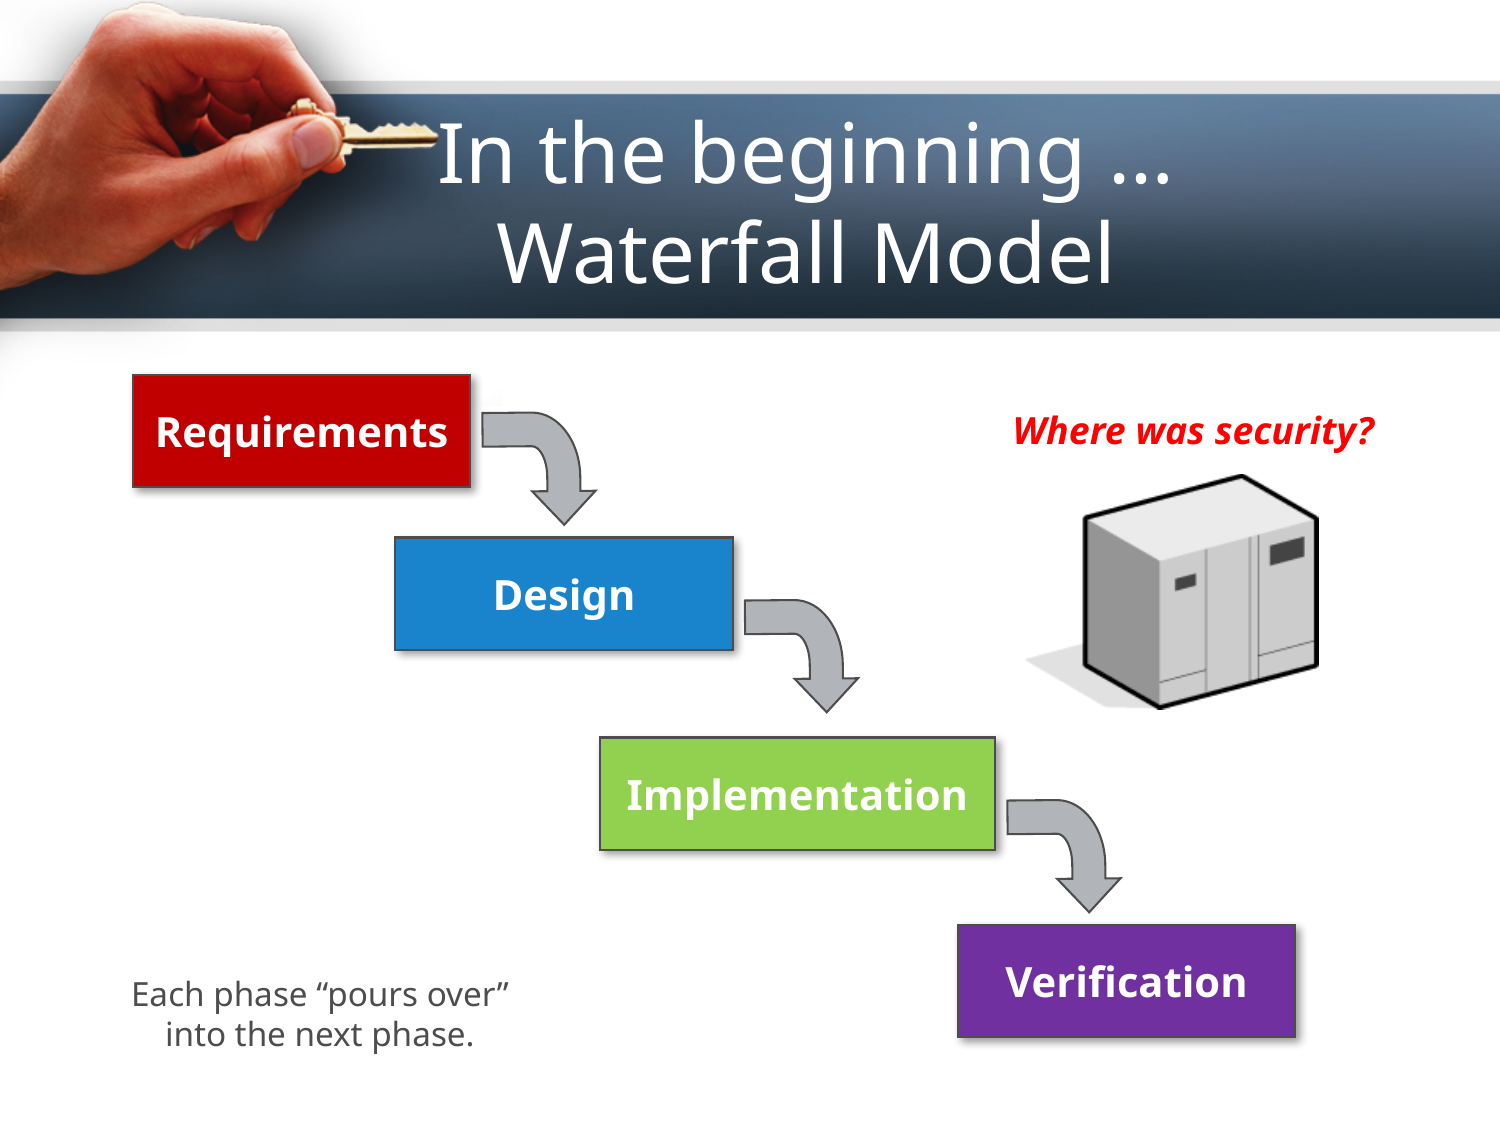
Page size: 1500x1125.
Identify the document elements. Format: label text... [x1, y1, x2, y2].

title In the beginning … Waterfall Model [212, 124, 1401, 276]
text_box Each phase “pours over” into the next phase. [88, 966, 552, 1061]
text_box Design [395, 537, 733, 650]
text_box [744, 600, 859, 713]
text_box Where was security? [962, 399, 1425, 460]
text_box Verification [957, 924, 1296, 1038]
text_box [482, 412, 596, 525]
picture [0, 0, 1500, 1125]
text_box [1007, 800, 1121, 913]
text_box Implementation [599, 737, 996, 850]
text_box Requirements [132, 375, 471, 488]
